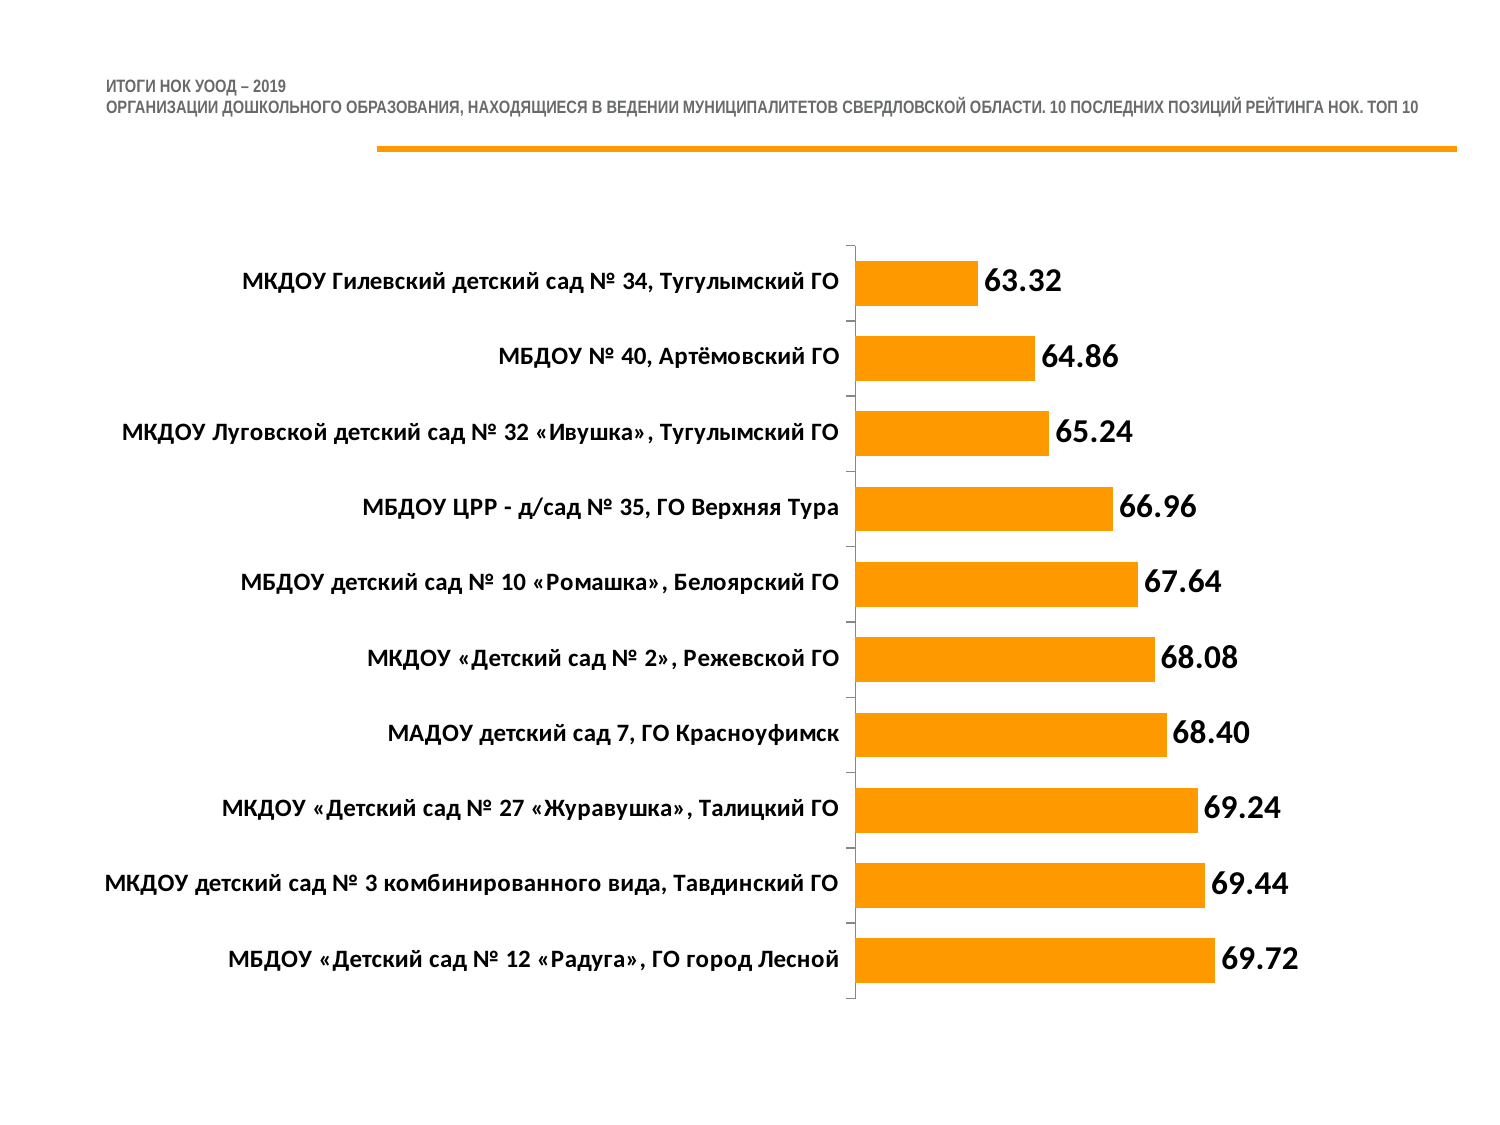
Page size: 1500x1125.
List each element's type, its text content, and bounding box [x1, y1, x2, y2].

chart [17, 207, 1424, 1036]
title ИТОГИ НОК УООД – 2019 Организации дошкольного образования, находящиеся в ведении муниципалитетов Свердловской области. 10 ПОСЛЕДНИХ ПОЗИЦИЙ РЕЙТИНГА НОК. ТОП 10 [91, 63, 1441, 149]
